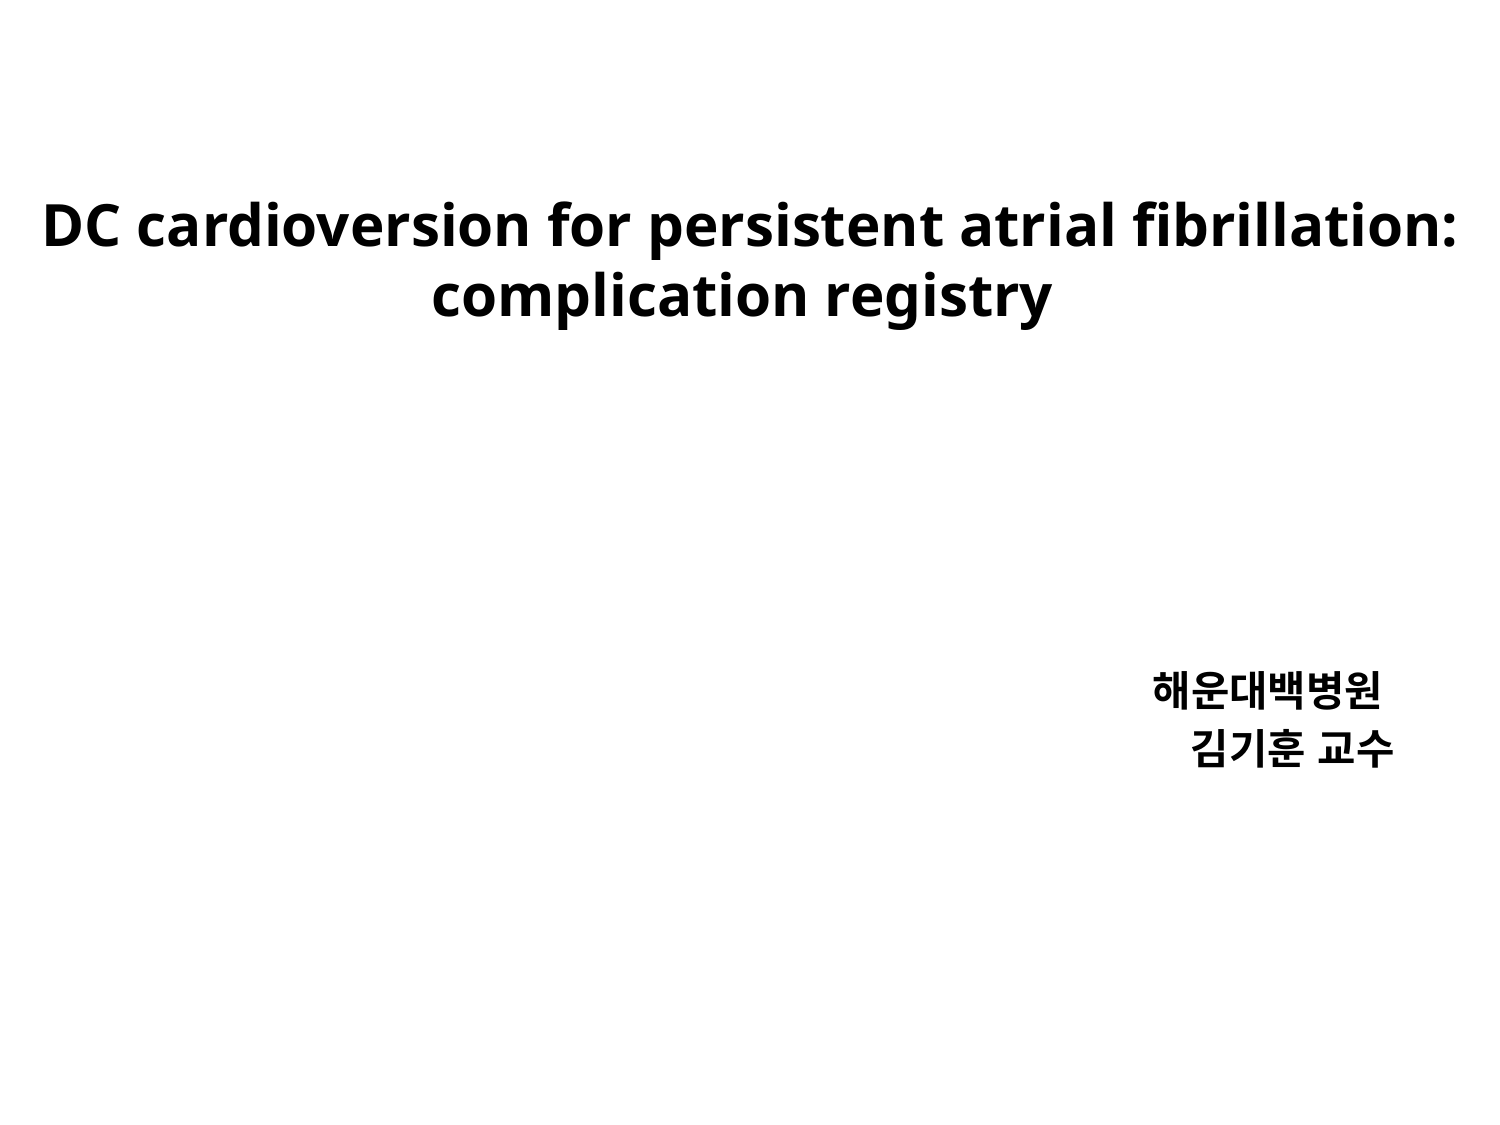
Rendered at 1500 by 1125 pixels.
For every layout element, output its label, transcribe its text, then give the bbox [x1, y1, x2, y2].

subtitle 해운대백병원 김기훈 교수 [360, 656, 1411, 945]
title DC cardioversion for persistent atrial fibrillation: complication registry [0, 137, 1500, 379]
